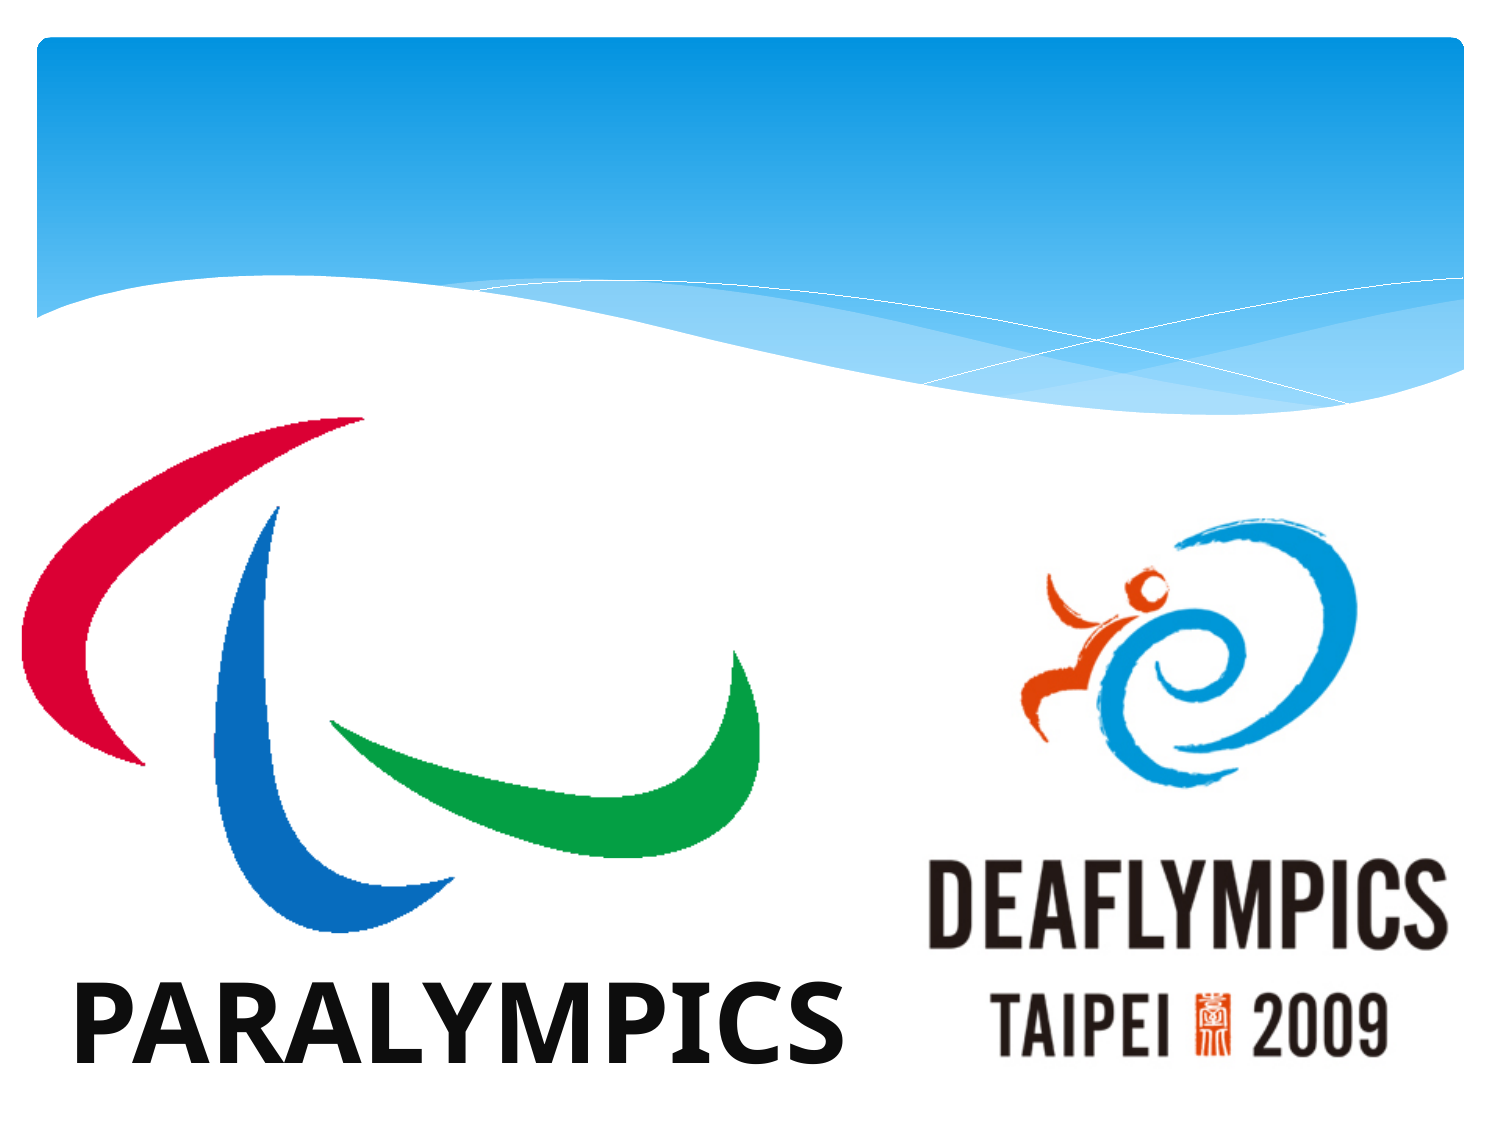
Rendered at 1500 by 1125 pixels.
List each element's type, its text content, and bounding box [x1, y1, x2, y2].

picture [873, 467, 1500, 1095]
title PARALYMPICS [0, 912, 916, 1124]
picture [0, 396, 782, 954]
